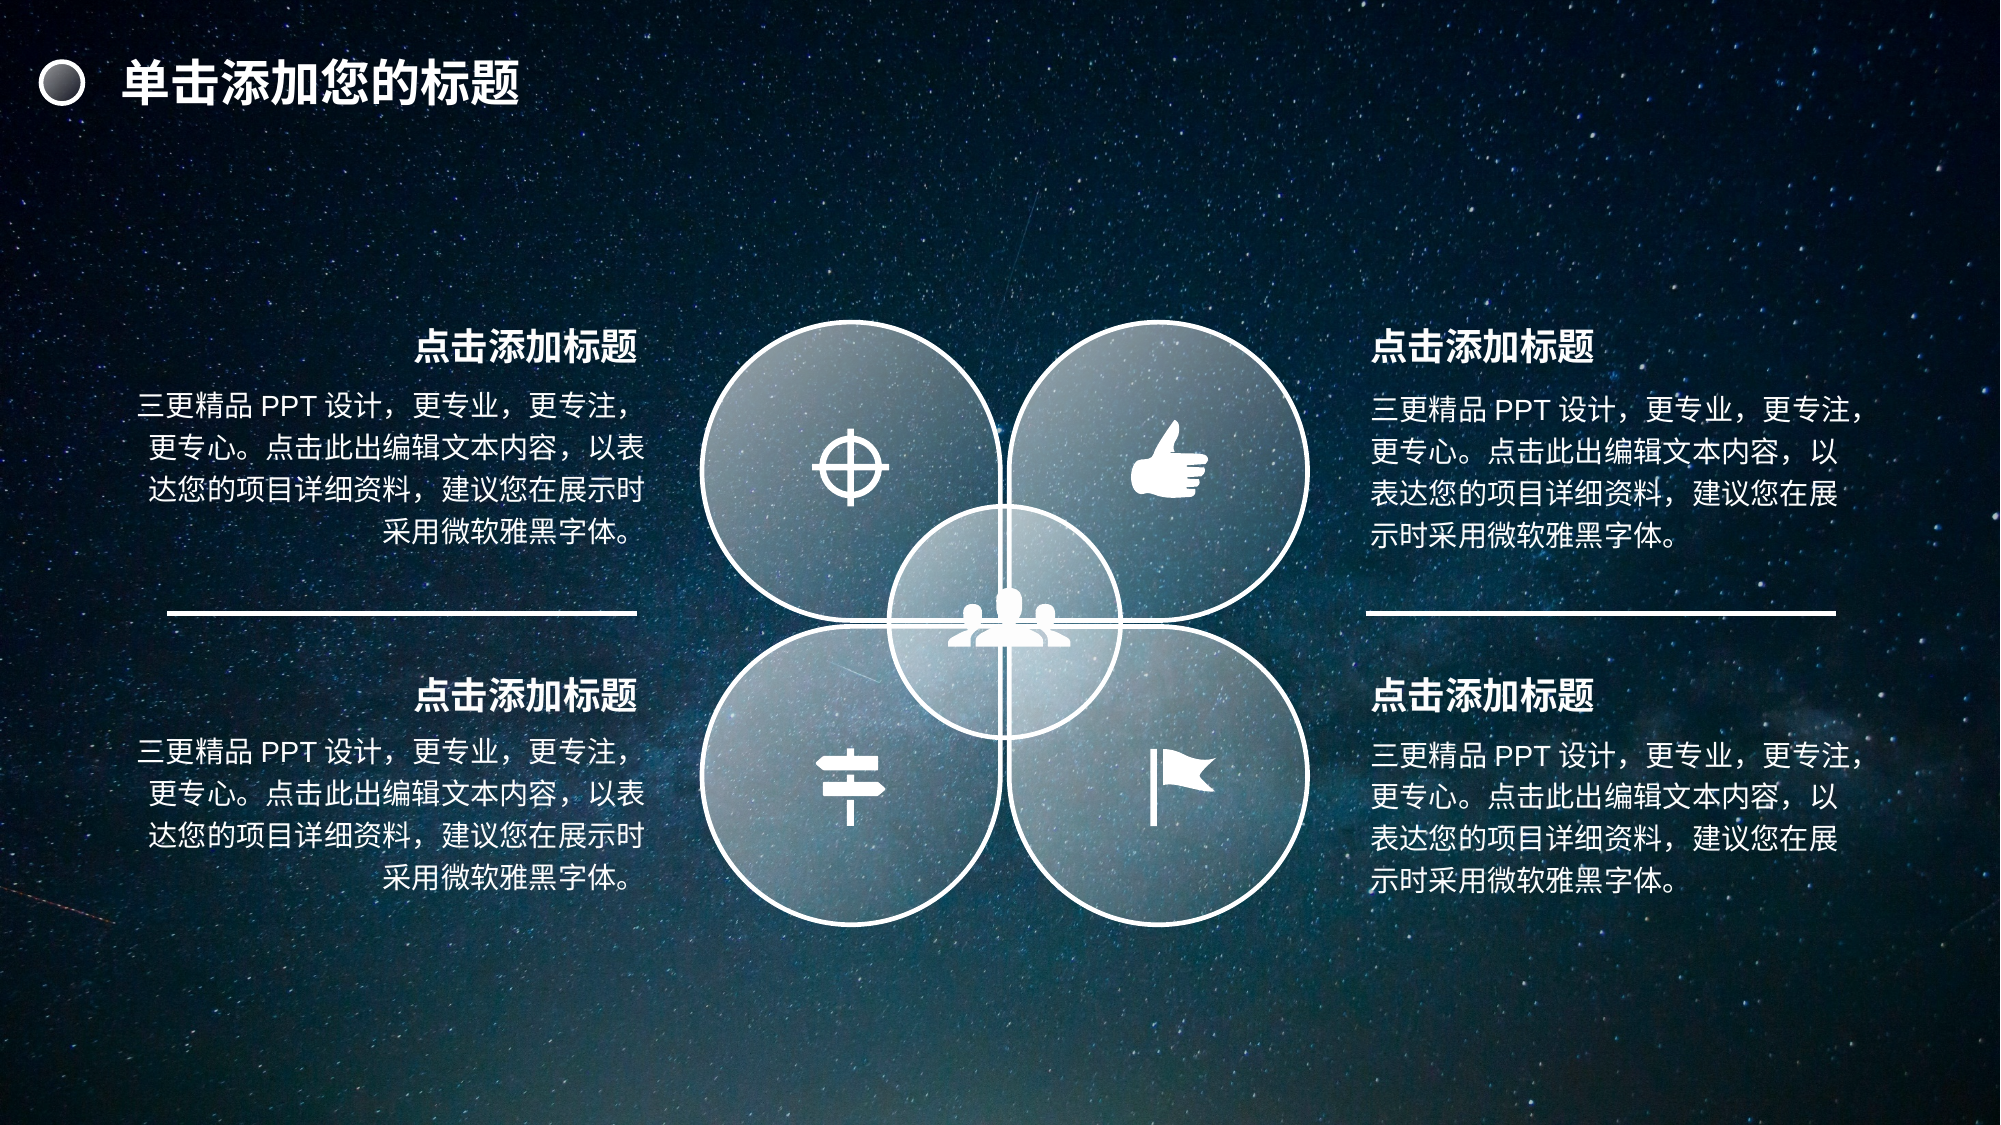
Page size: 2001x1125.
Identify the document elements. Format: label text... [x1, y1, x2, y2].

picture [0, 0, 2000, 1125]
text_box 点击添加标题 [1370, 672, 1691, 718]
text_box [1008, 625, 1309, 926]
text_box 点击添加标题 [317, 322, 639, 368]
text_box 三更精品PPT设计，更专业，更专注，更专心。点击此出编辑文本内容，以表达您的项目详细资料，建议您在展示时采用微软雅黑字体。 [132, 380, 646, 549]
text_box [700, 625, 1002, 926]
text_box 单击添加您的标题 [105, 43, 801, 119]
text_box 点击添加标题 [1370, 322, 1691, 368]
text_box 点击添加标题 [317, 672, 639, 718]
text_box 三更精品PPT设计，更专业，更专注，更专心。点击此出编辑文本内容，以表达您的项目详细资料，建议您在展示时采用微软雅黑字体。 [1370, 729, 1864, 898]
text_box 三更精品PPT设计，更专业，更专注，更专心。点击此出编辑文本内容，以表达您的项目详细资料，建议您在展示时采用微软雅黑字体。 [1370, 384, 1864, 553]
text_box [1150, 748, 1217, 827]
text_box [948, 587, 1071, 647]
text_box [1008, 321, 1309, 622]
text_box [815, 748, 886, 827]
text_box [812, 428, 890, 507]
text_box [700, 321, 1002, 622]
text_box 三更精品PPT设计，更专业，更专注，更专心。点击此出编辑文本内容，以表达您的项目详细资料，建议您在展示时采用微软雅黑字体。 [132, 726, 646, 895]
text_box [1126, 419, 1210, 500]
text_box [887, 505, 1122, 739]
